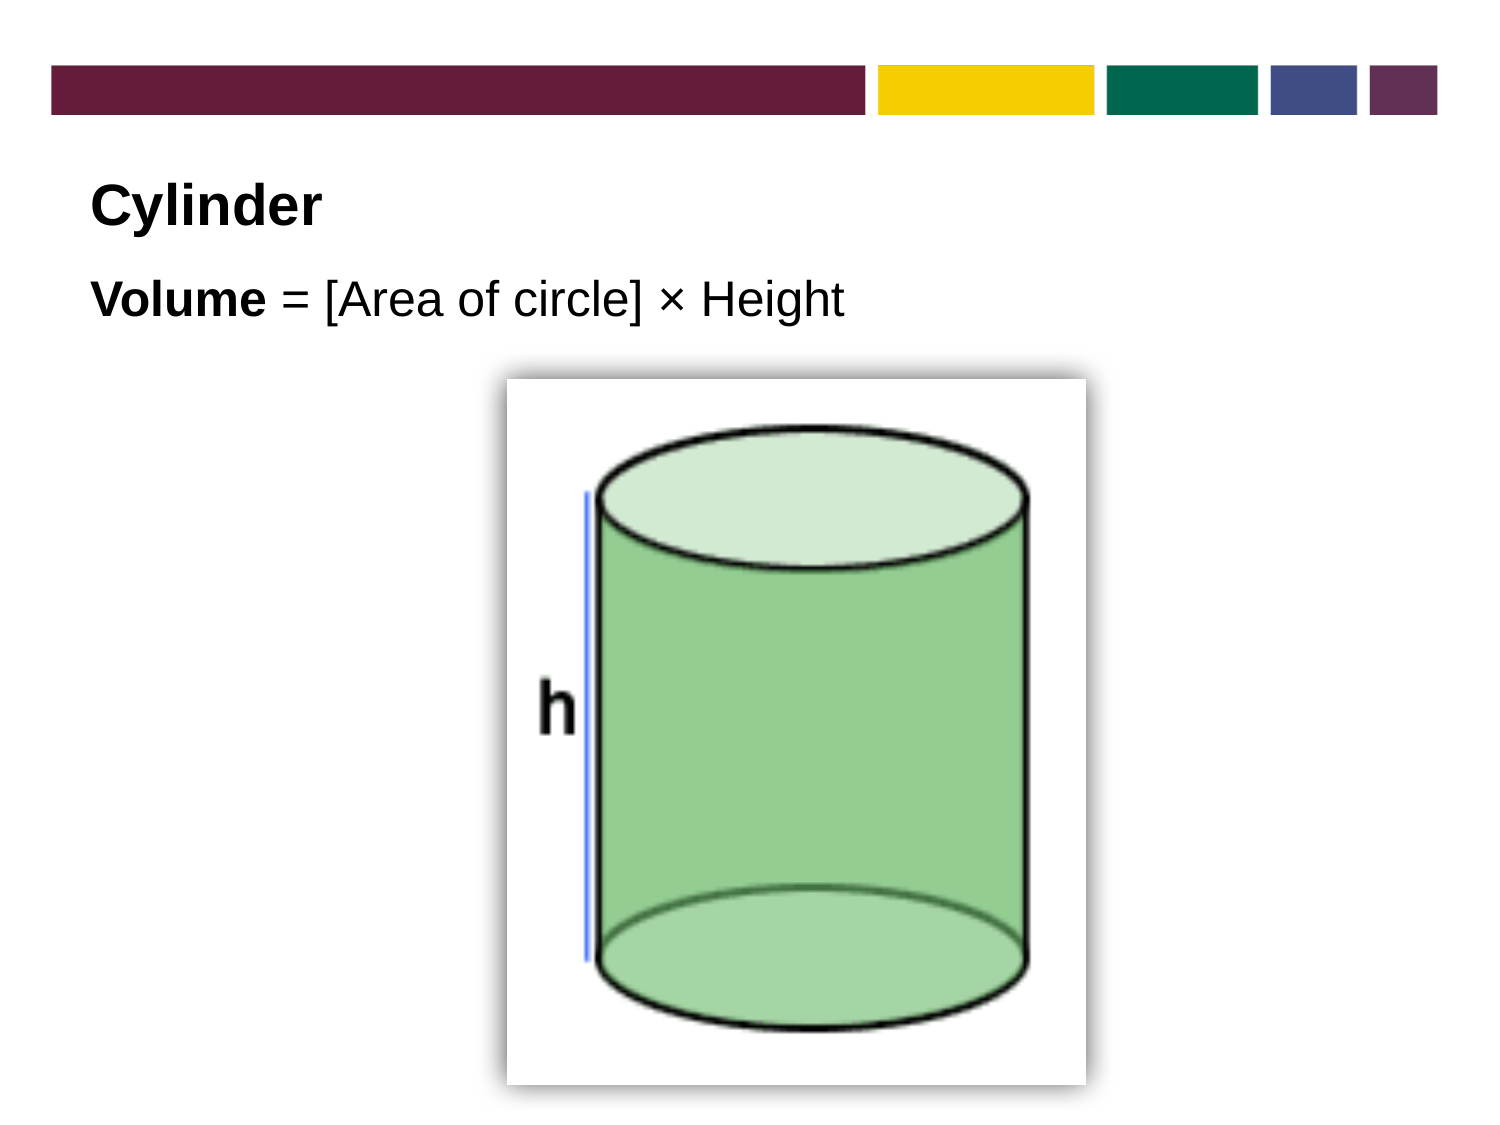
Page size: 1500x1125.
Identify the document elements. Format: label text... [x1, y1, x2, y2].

list Cylinder Volume = [Area of circle] × Height [75, 159, 1425, 1005]
picture [37, 49, 1438, 116]
picture [506, 379, 1087, 1085]
